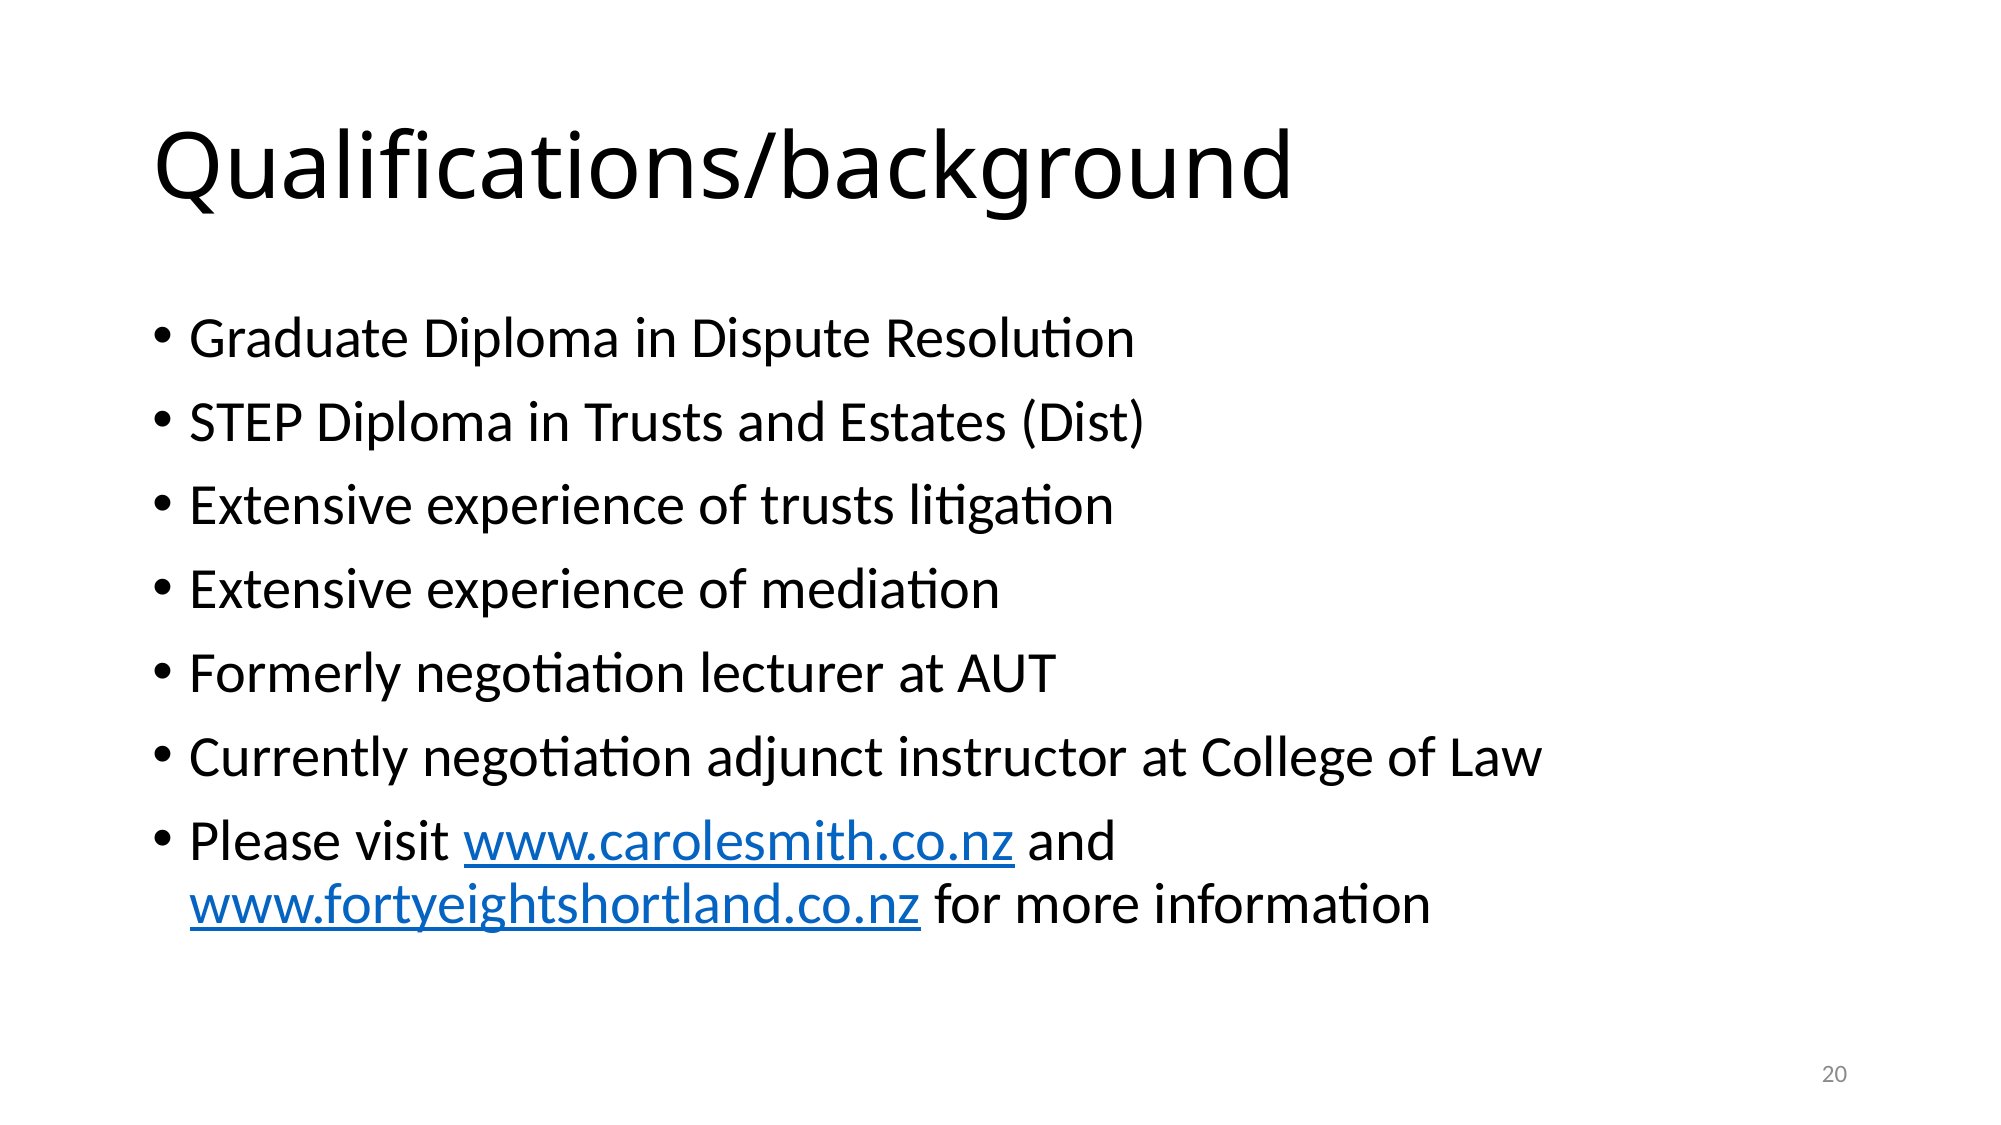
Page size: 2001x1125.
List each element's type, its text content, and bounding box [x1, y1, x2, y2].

slide_number 20 [1412, 1042, 1863, 1103]
title Qualifications/background [137, 59, 1863, 278]
list Graduate Diploma in Dispute Resolution STEP Diploma in Trusts and Estates (Dist) Extensive experience of trusts litigation Extensive experience of mediation Formerly negotiation lecturer at AUT Currently negotiation adjunct instructor at College of Law Please visit www.carolesmith.co.nz and www.fortyeightshortland.co.nz for more information [137, 299, 1863, 1014]
